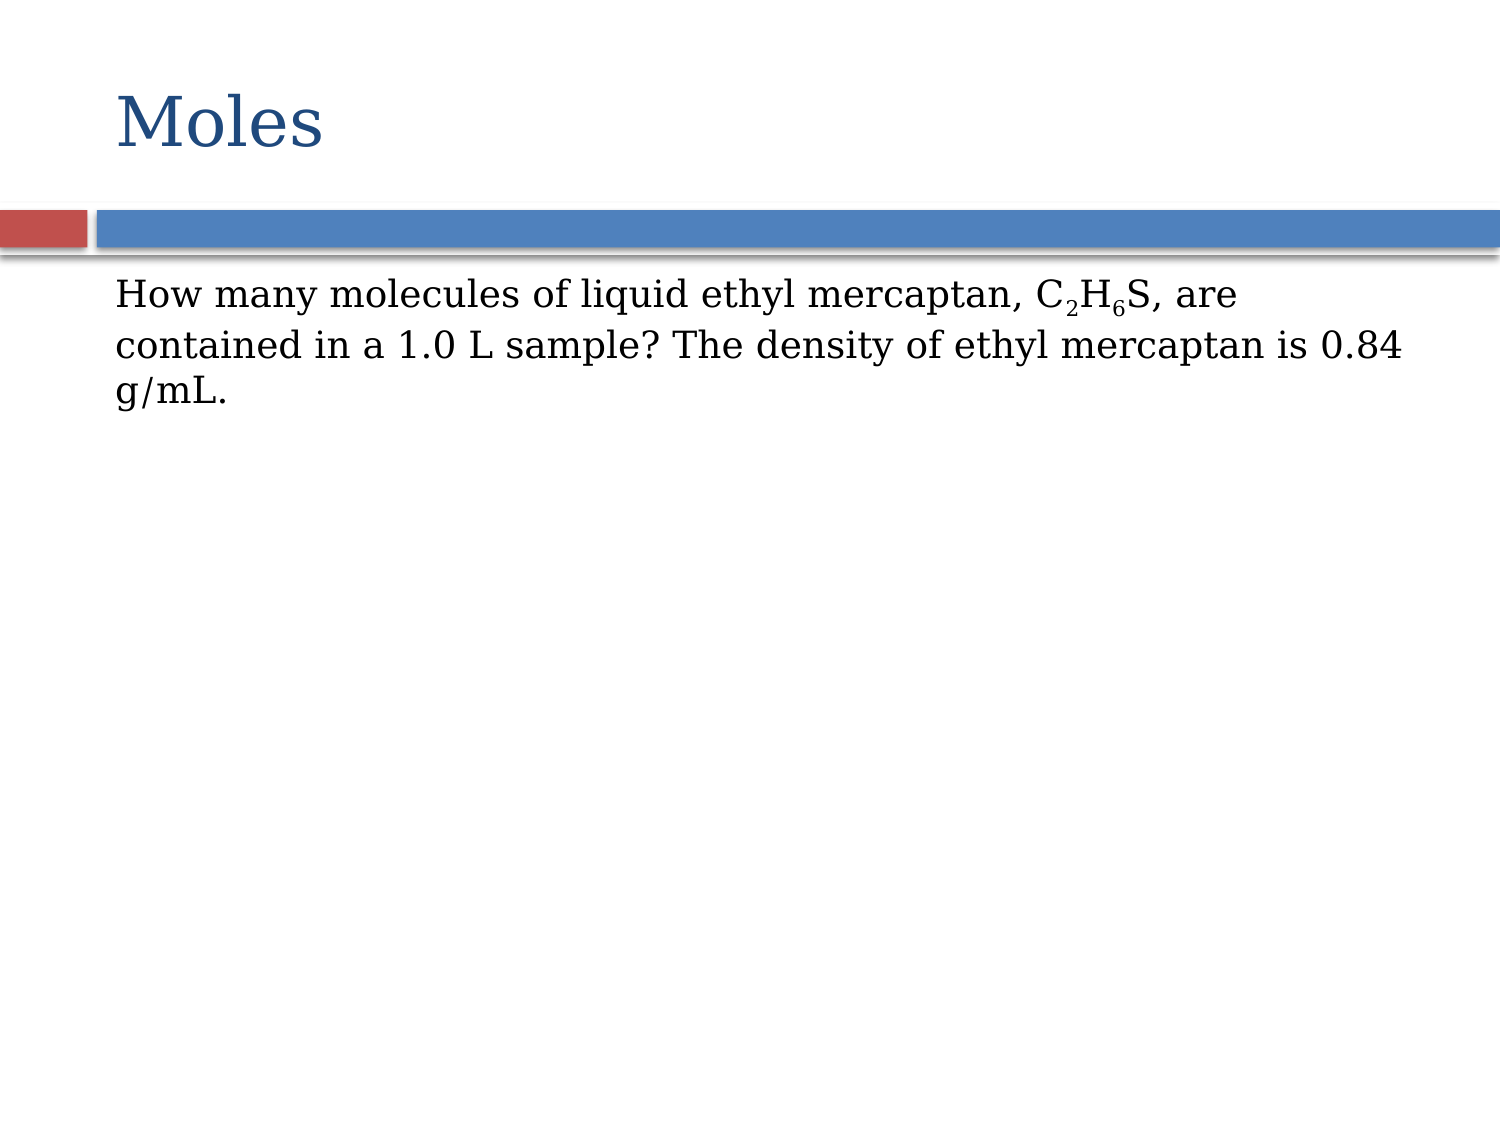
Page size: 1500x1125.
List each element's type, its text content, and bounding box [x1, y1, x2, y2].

title Moles [100, 37, 1438, 200]
